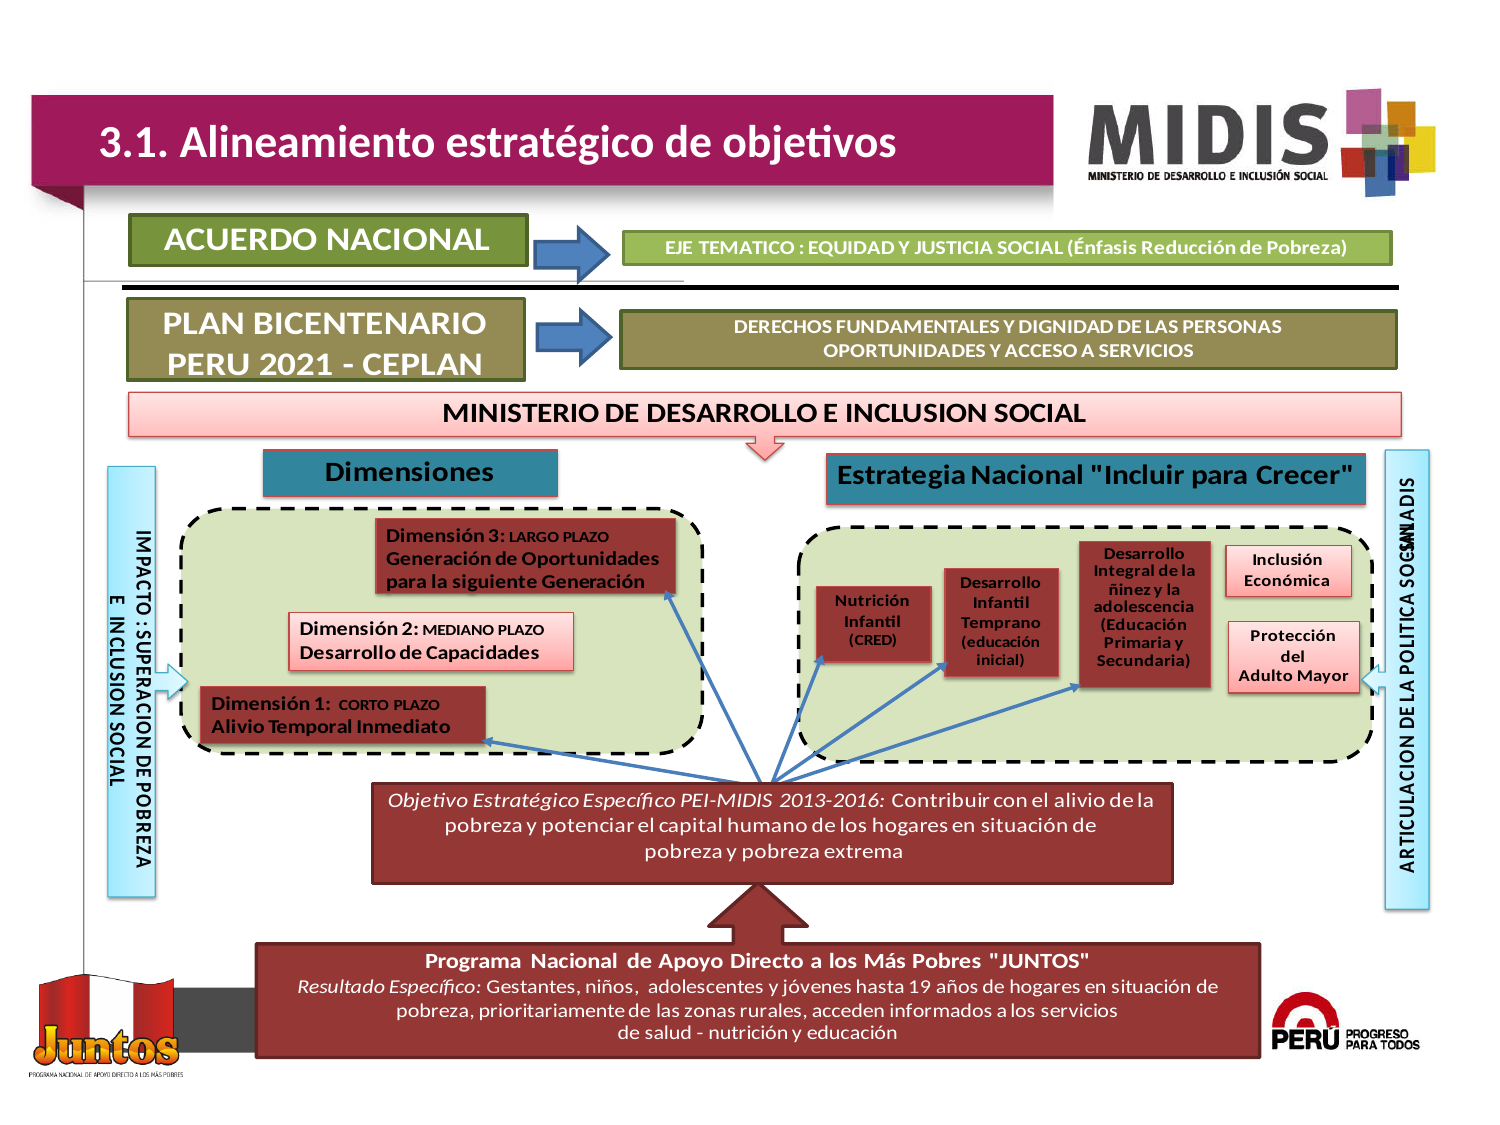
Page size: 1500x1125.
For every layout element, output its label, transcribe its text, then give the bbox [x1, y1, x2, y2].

text_box 3.1. Alineamiento estratégico de objetivos [85, 104, 1004, 173]
picture [0, 0, 1500, 1125]
